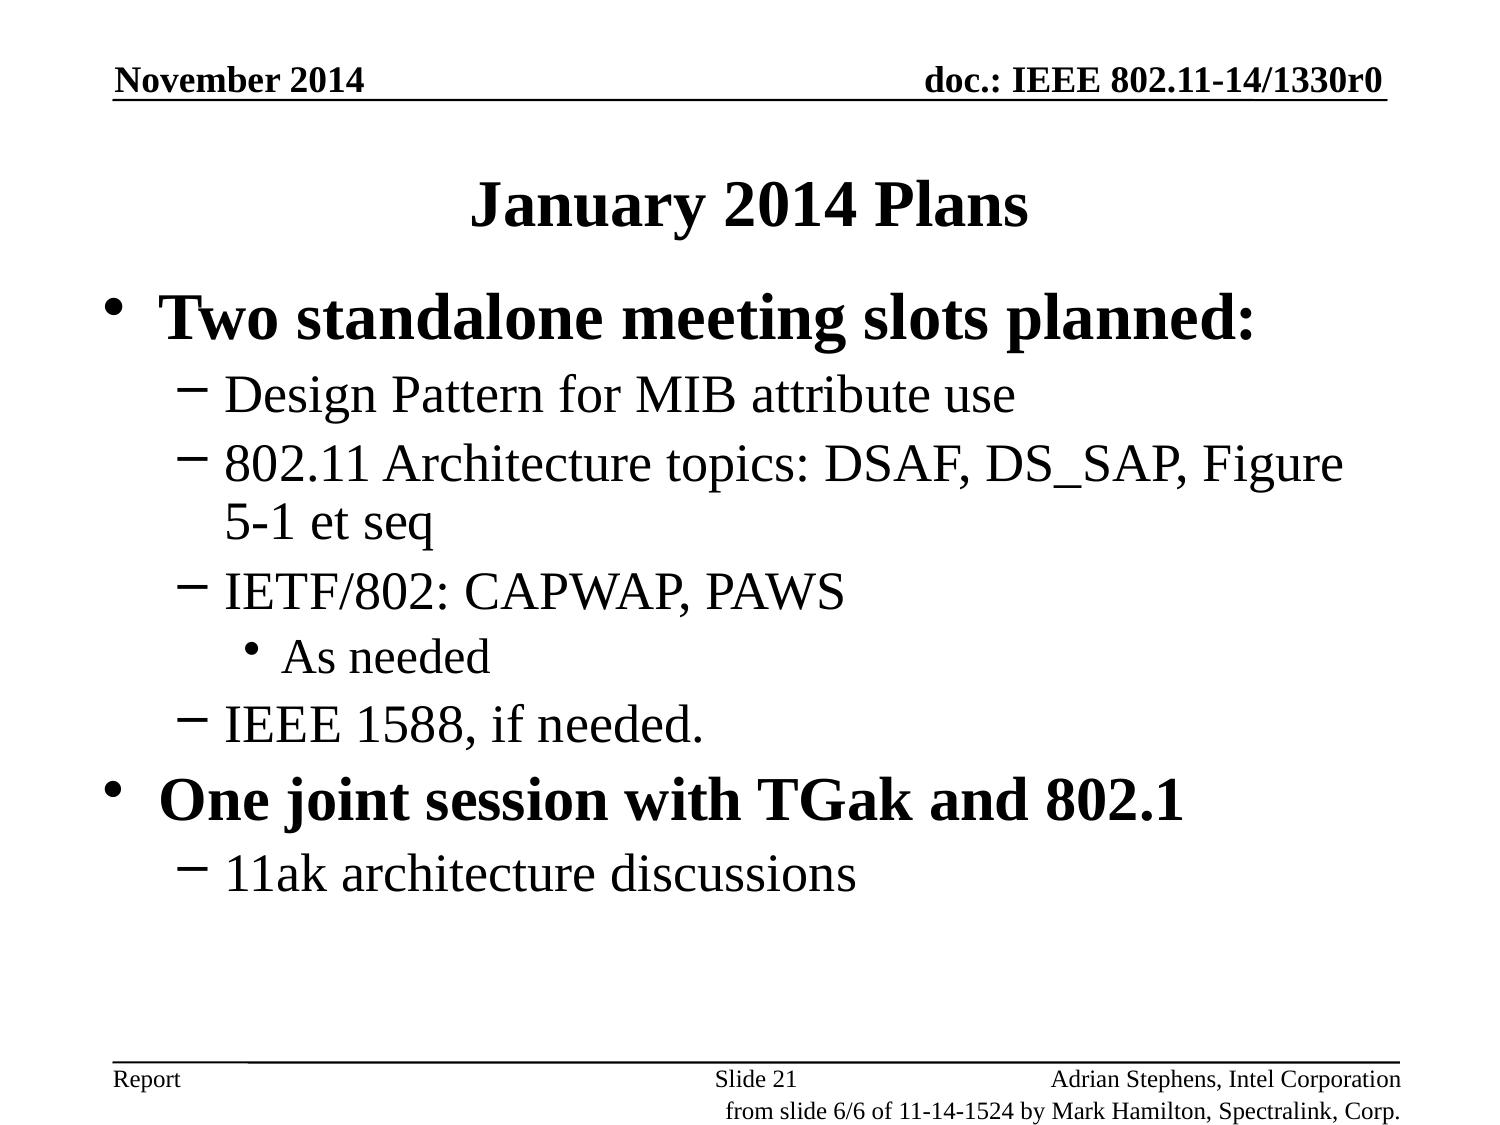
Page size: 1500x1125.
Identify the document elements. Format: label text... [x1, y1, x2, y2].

title January 2014 Plans [112, 112, 1388, 275]
slide_number Slide 21 [712, 1061, 800, 1087]
text_box from slide 6/6 of 11-14-1524 by Mark Hamilton, Spectralink, Corp. [343, 1087, 1417, 1125]
list Two standalone meeting slots planned: Design Pattern for MIB attribute use 802.11 Architecture topics: DSAF, DS_SAP, Figure 5-1 et seq IETF/802: CAPWAP, PAWS As needed IEEE 1588, if needed. One joint session with TGak and 802.1 11ak architecture discussions [87, 275, 1388, 1000]
footer Adrian Stephens, Intel Corporation [1047, 1061, 1402, 1087]
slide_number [114, 54, 374, 101]
